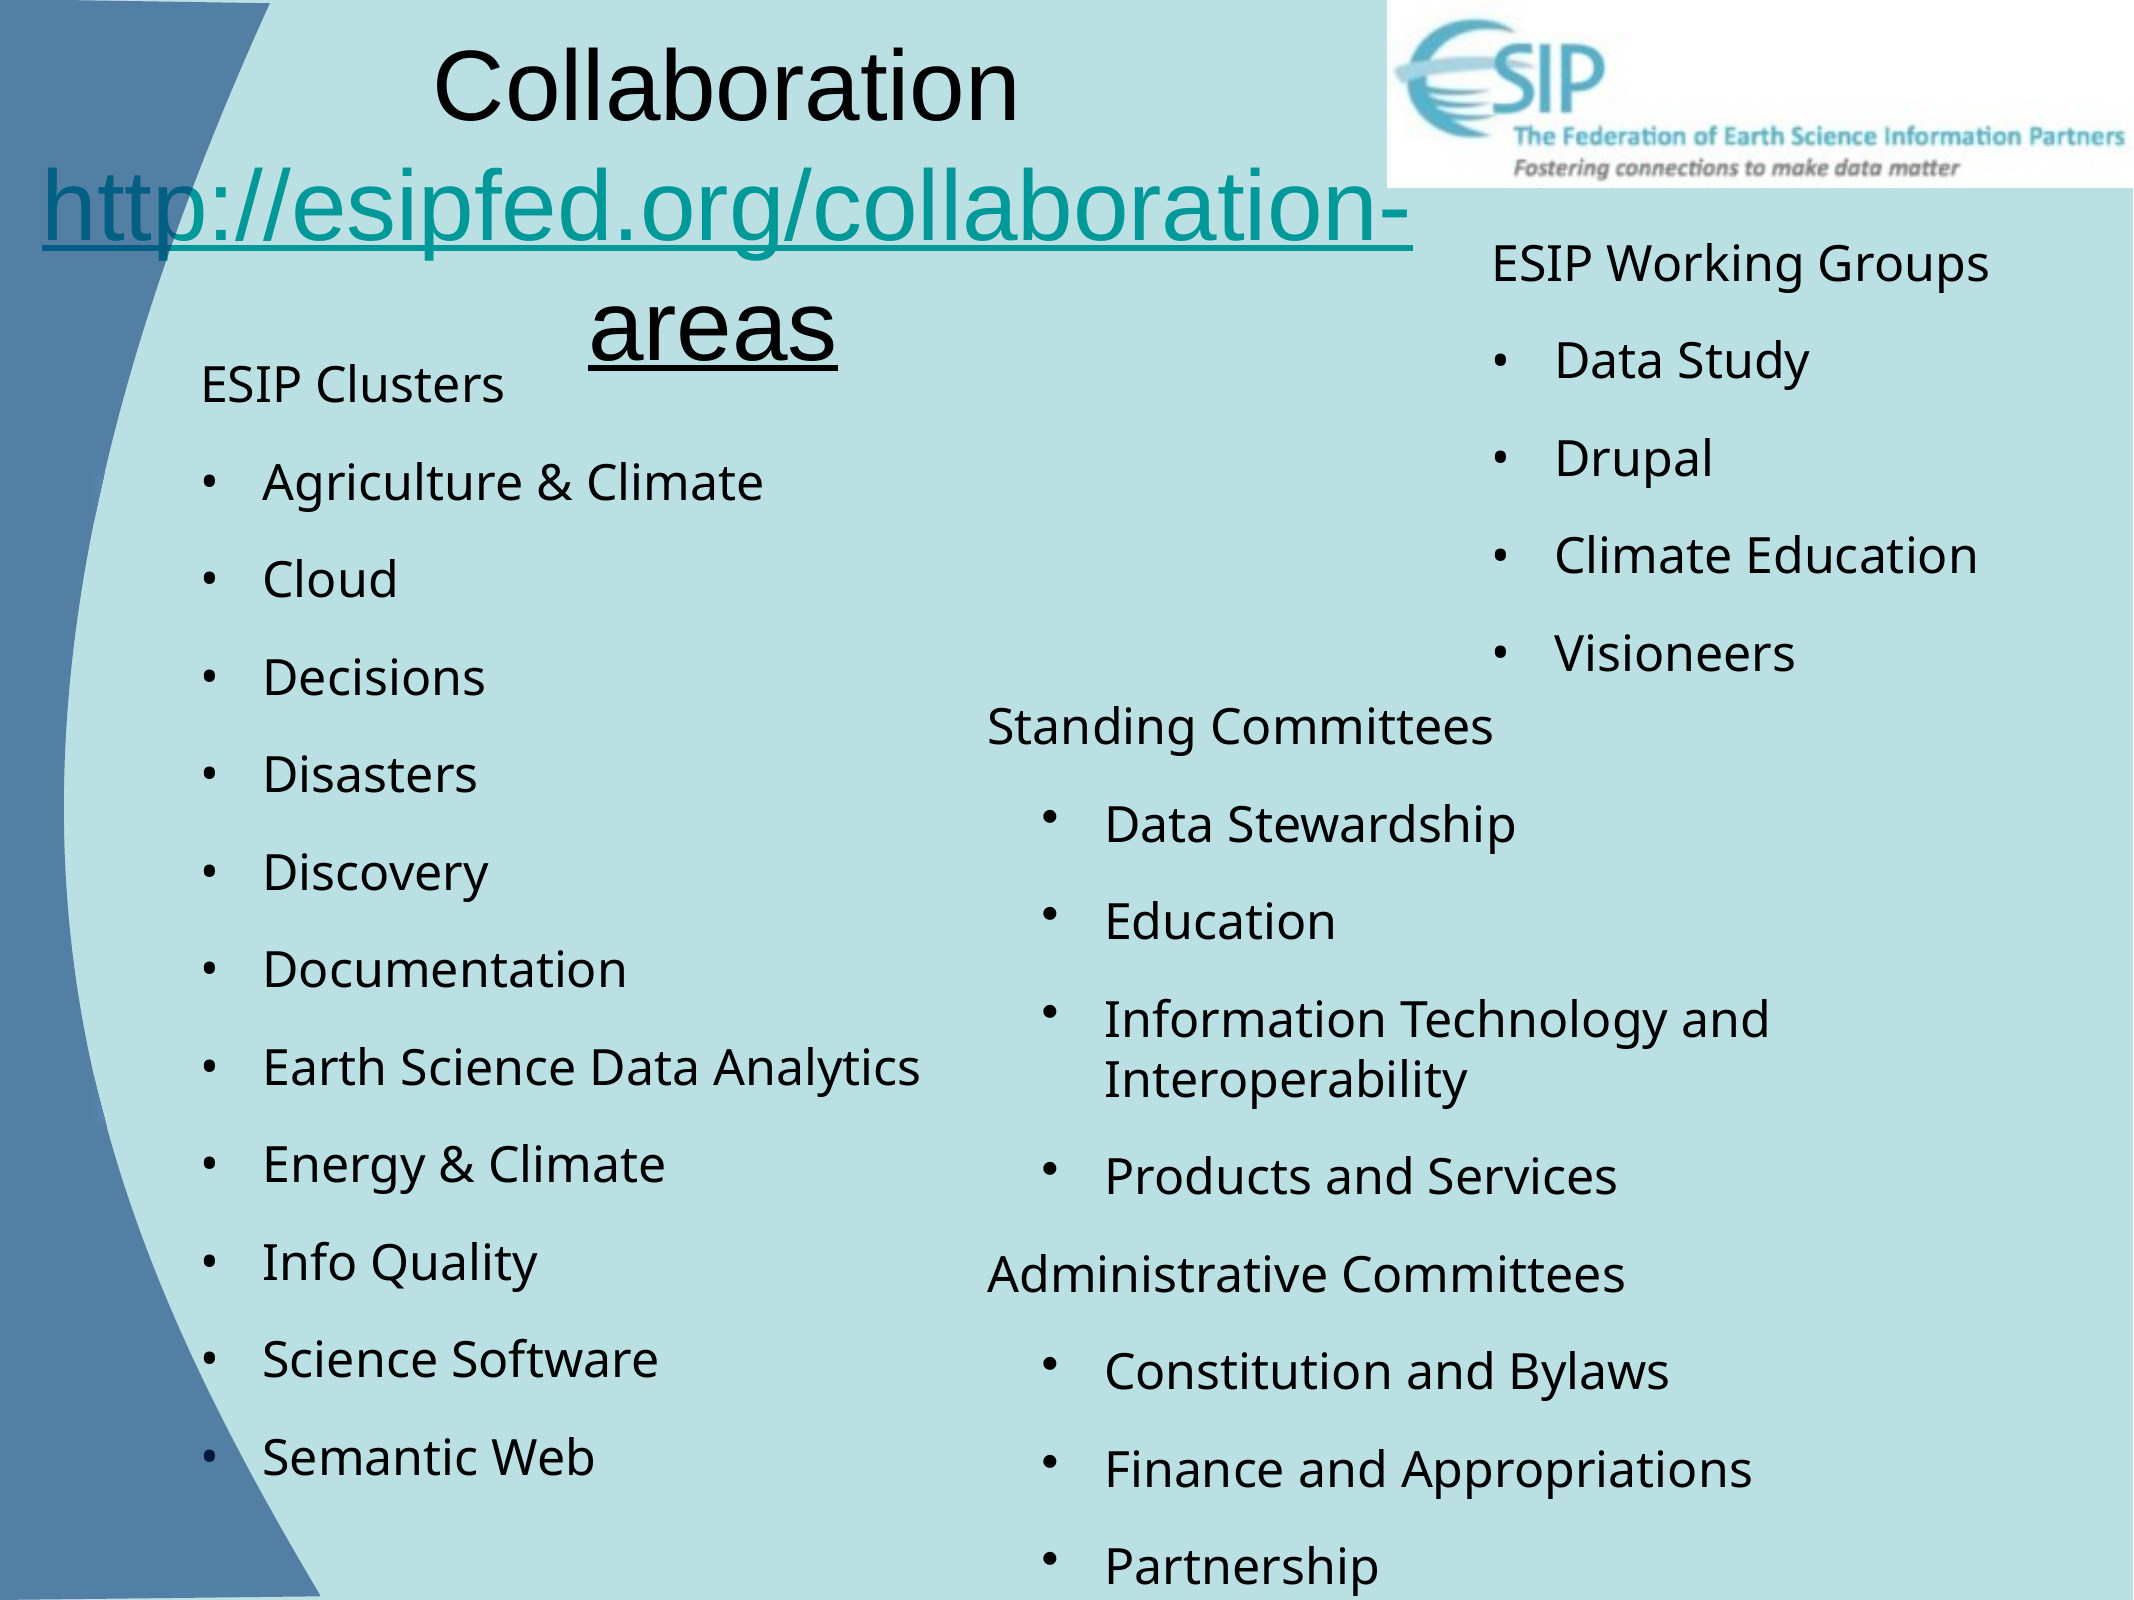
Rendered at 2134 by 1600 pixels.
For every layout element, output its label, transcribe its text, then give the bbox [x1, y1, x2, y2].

text_box Standing Committees Data Stewardship Education Information Technology and Interoperability Products and Services Administrative Committees Constitution and Bylaws Finance and Appropriations Partnership [979, 762, 1953, 1600]
text_box [0, 0, 321, 1600]
list ESIP Clusters Agriculture & Climate Cloud Decisions Disasters Discovery Documentation Earth Science Data Analytics Energy & Climate Info Quality Science Software Semantic Web [191, 399, 968, 1438]
picture [1387, 0, 2134, 188]
title Collaboration http://esipfed.org/collaboration-areas [123, 0, 1455, 401]
list ESIP Working Groups Data Study Drupal Climate Education Visioneers [1482, 211, 2134, 701]
